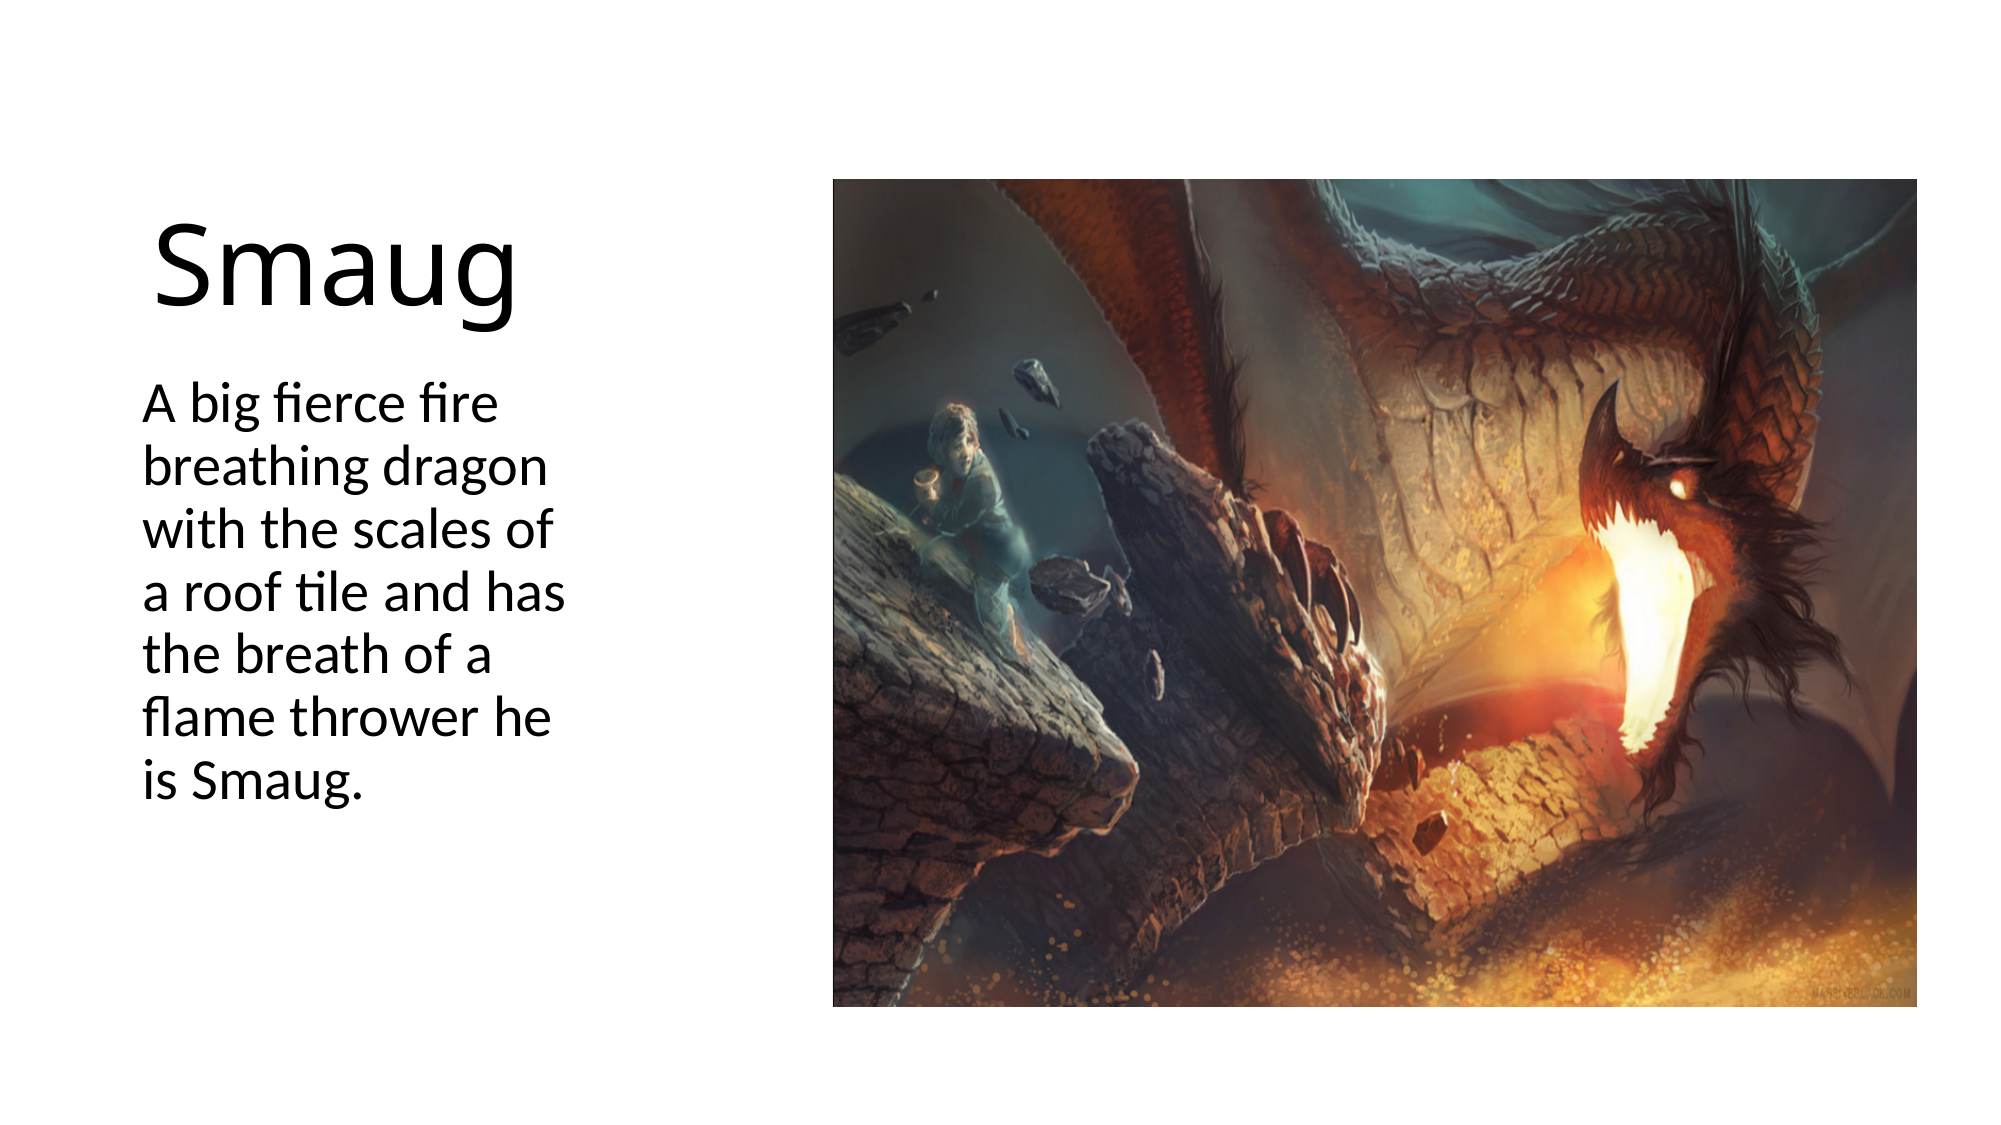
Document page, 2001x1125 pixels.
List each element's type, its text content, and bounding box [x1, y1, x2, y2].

picture [832, 161, 1917, 1007]
list A big fierce fire breathing dragon with the scales of a roof tile and has the breath of a flame thrower he is Smaug. [127, 364, 587, 991]
title Smaug [137, 75, 783, 338]
